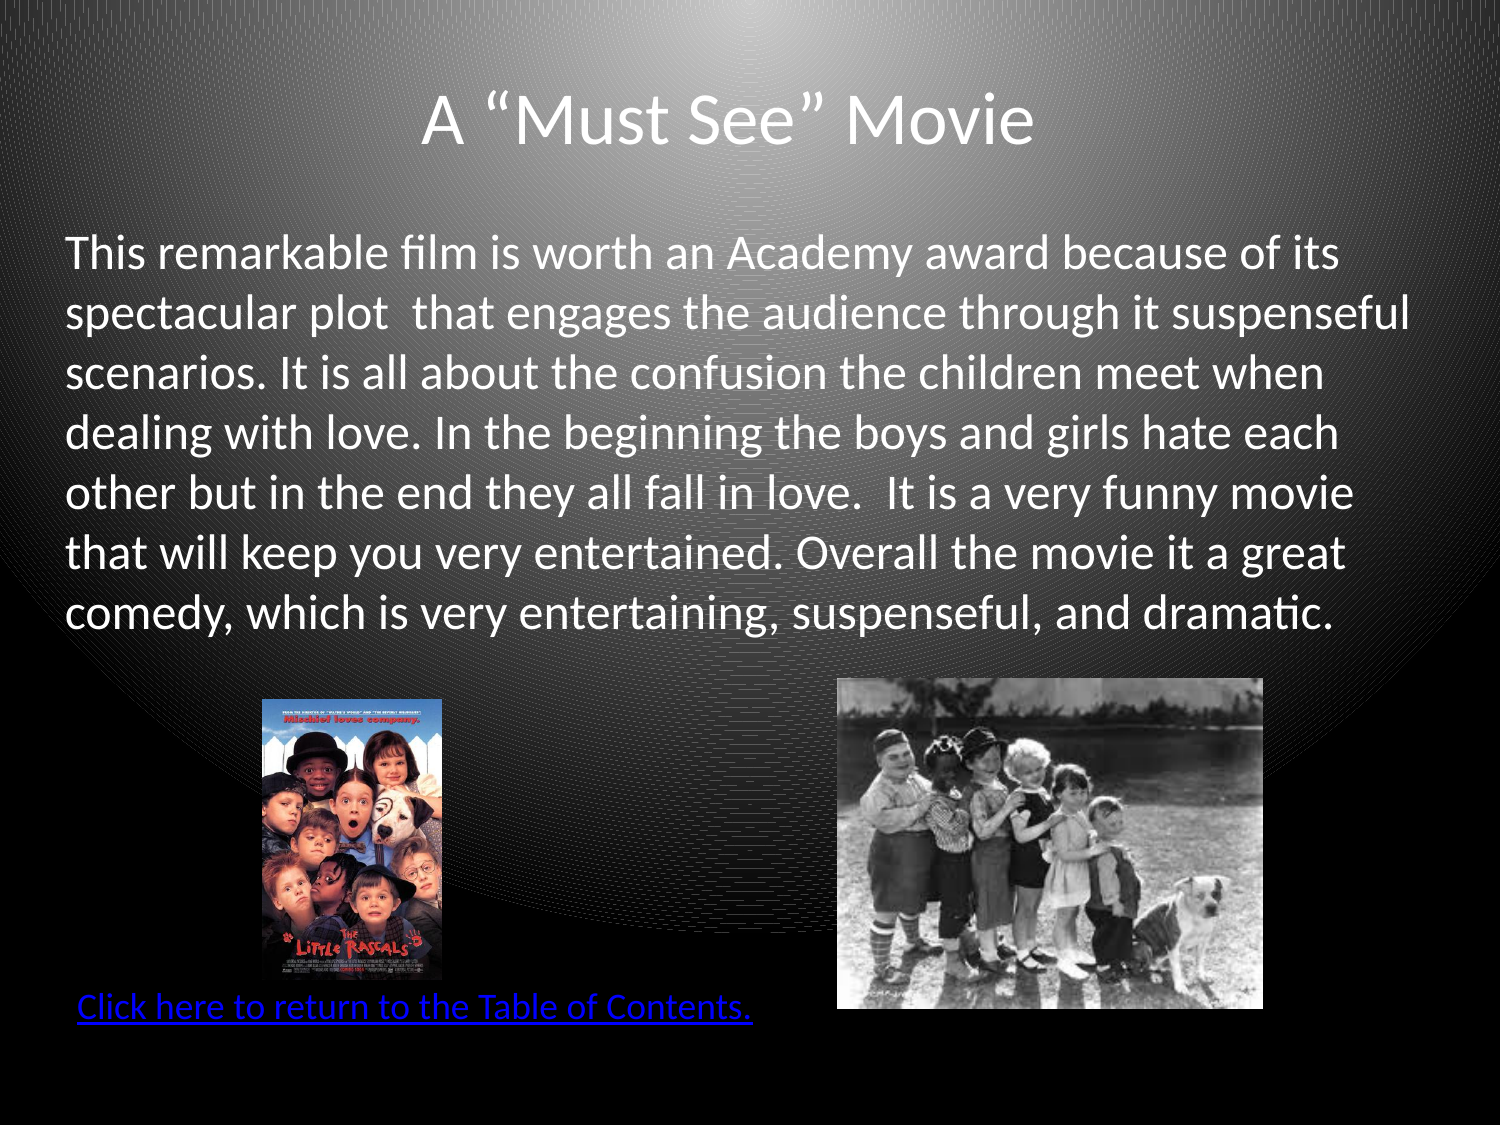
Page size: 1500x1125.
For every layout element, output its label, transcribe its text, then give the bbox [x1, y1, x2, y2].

picture [837, 678, 1263, 1009]
text_box Click here to return to the Table of Contents. [62, 974, 768, 1035]
text_box A “Must See” Movie [37, 62, 1438, 168]
text_box This remarkable film is worth an Academy award because of its spectacular plot that engages the audience through it suspenseful scenarios. It is all about the confusion the children meet when dealing with love. In the beginning the boys and girls hate each other but in the end they all fall in love. It is a very funny movie that will keep you very entertained. Overall the movie it a great comedy, which is very entertaining, suspenseful, and dramatic. [50, 212, 1438, 648]
picture [262, 699, 442, 980]
